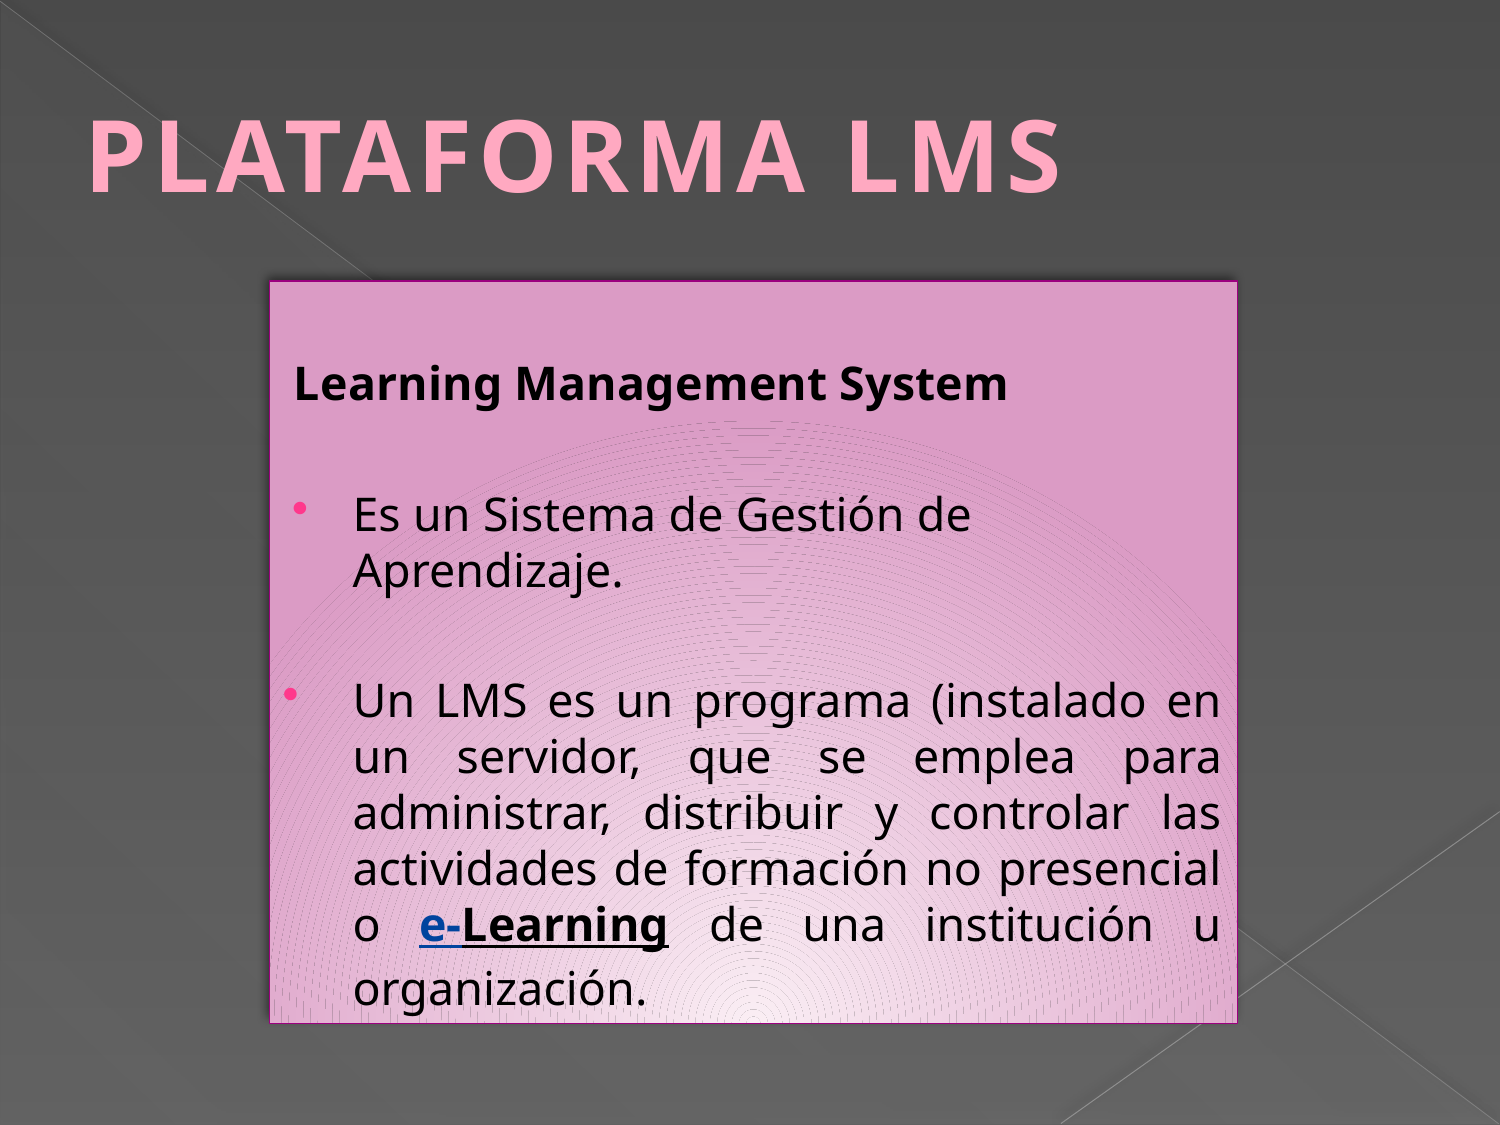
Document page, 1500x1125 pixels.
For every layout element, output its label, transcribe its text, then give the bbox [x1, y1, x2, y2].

list Learning Management System Es un Sistema de Gestión de Aprendizaje. Un LMS es un programa (instalado en un servidor, que se emplea para administrar, distribuir y controlar las actividades de formación no presencial o e-Learning de una institución u organización. [269, 280, 1238, 1024]
title Plataforma LMS [70, 58, 1421, 247]
